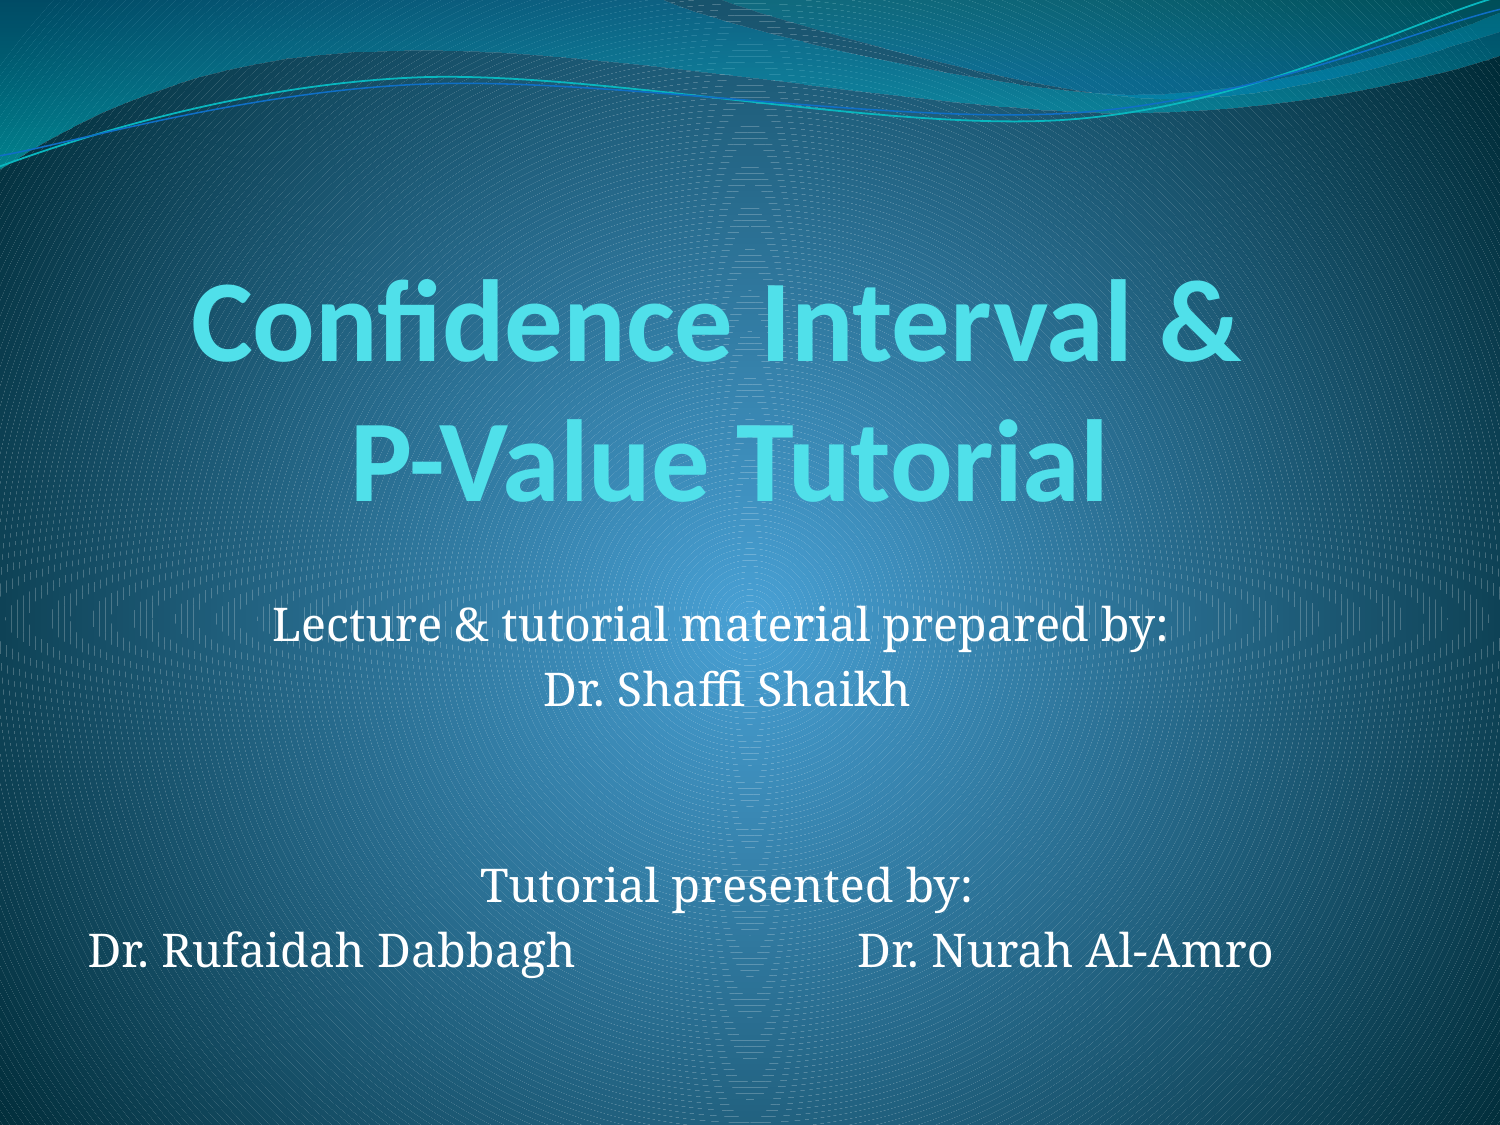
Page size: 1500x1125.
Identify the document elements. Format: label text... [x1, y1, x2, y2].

title Confidence Interval & P-Value Tutorial [87, 224, 1376, 525]
subtitle Lecture & tutorial material prepared by: Dr. Shaffi Shaikh Tutorial presented by: Dr. Rufaidah Dabbagh Dr. Nurah Al-Amro [87, 587, 1376, 988]
